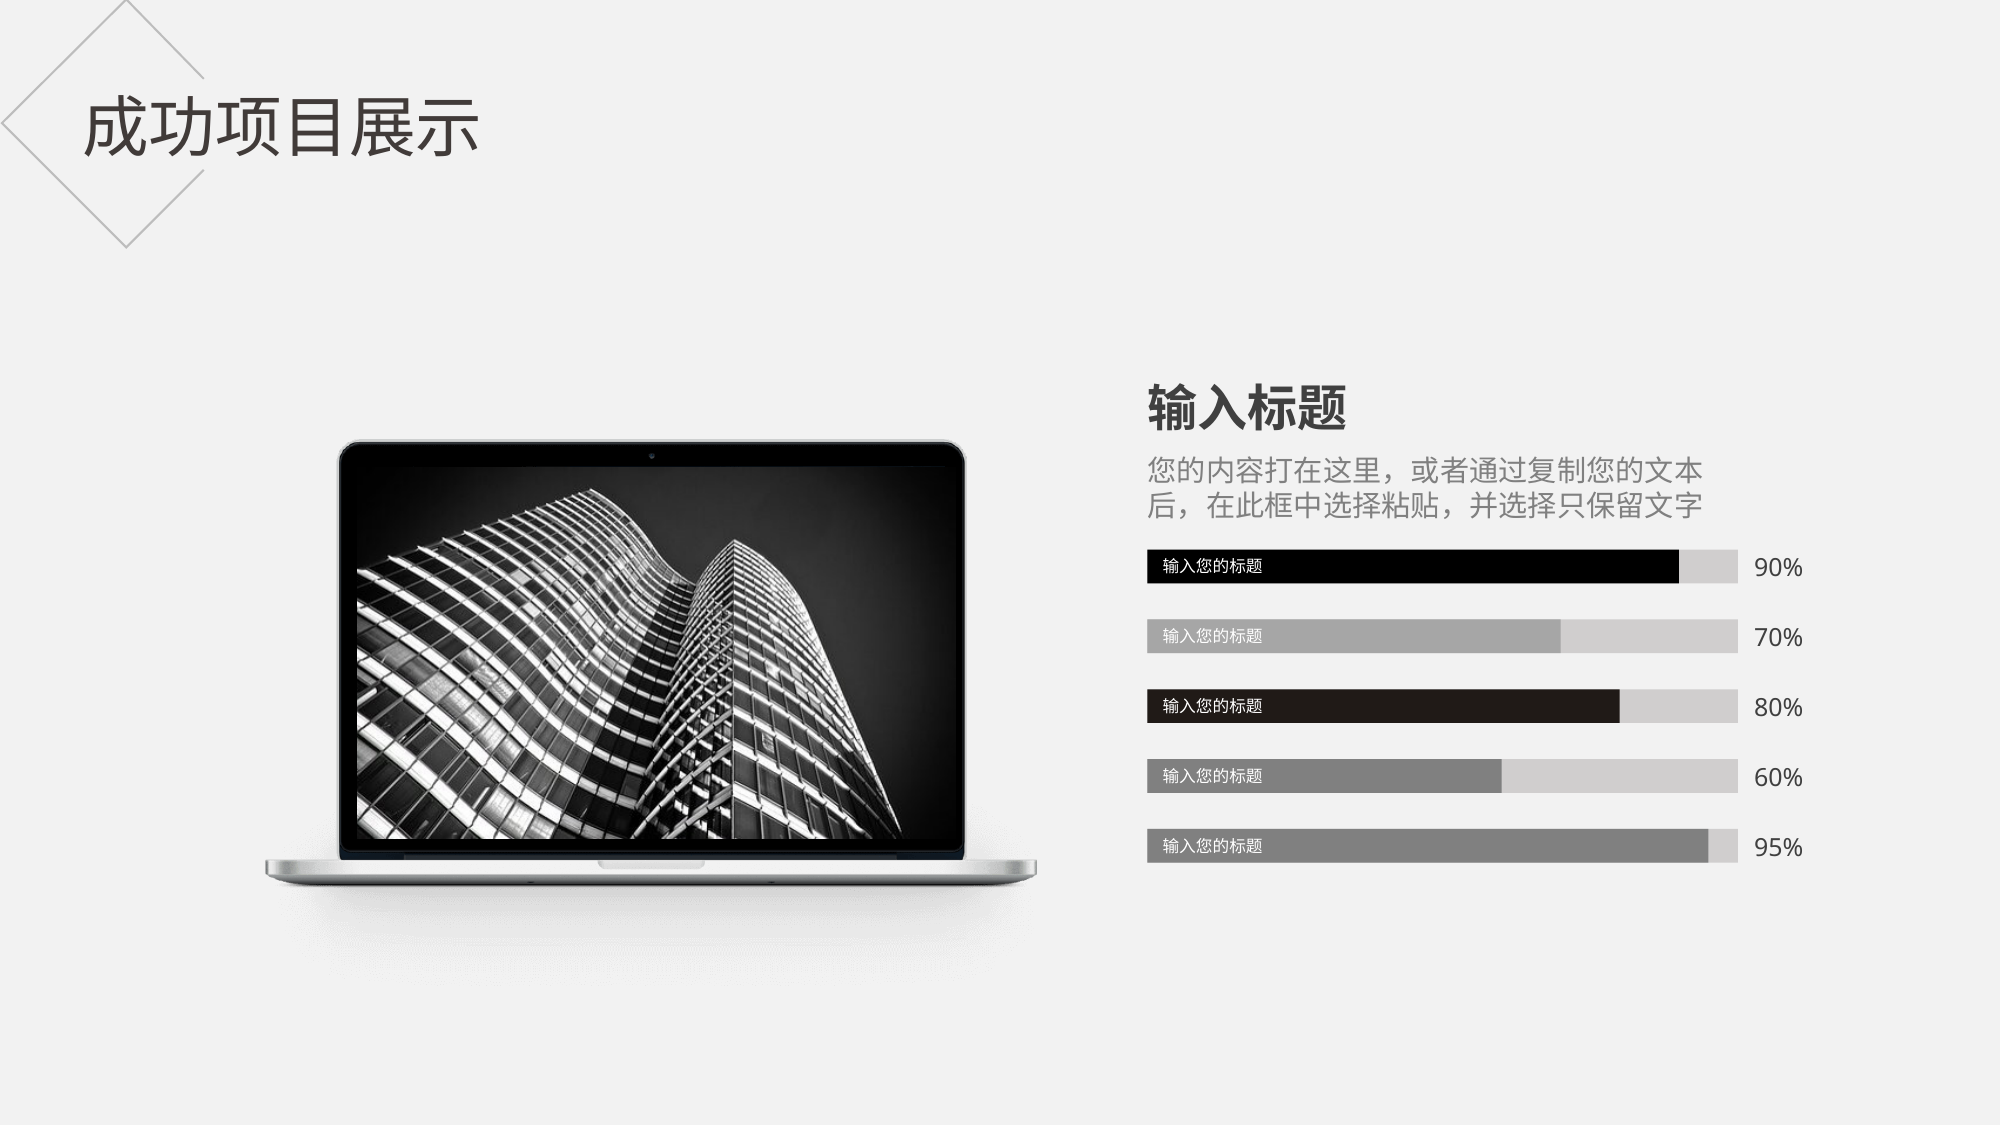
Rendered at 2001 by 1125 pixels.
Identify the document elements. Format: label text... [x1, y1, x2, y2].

picture [265, 439, 1037, 987]
text_box 您的内容打在这里，或者通过复制您的文本后，在此框中选择粘贴，并选择只保留文字 [1132, 445, 1726, 530]
text_box 输入标题 [1132, 369, 1494, 444]
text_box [1147, 753, 1820, 800]
text_box [0, 0, 205, 249]
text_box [1147, 614, 1820, 660]
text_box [1147, 823, 1820, 869]
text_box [1147, 544, 1820, 590]
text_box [1147, 683, 1820, 730]
text_box 成功项目展示 [204, 77, 509, 172]
